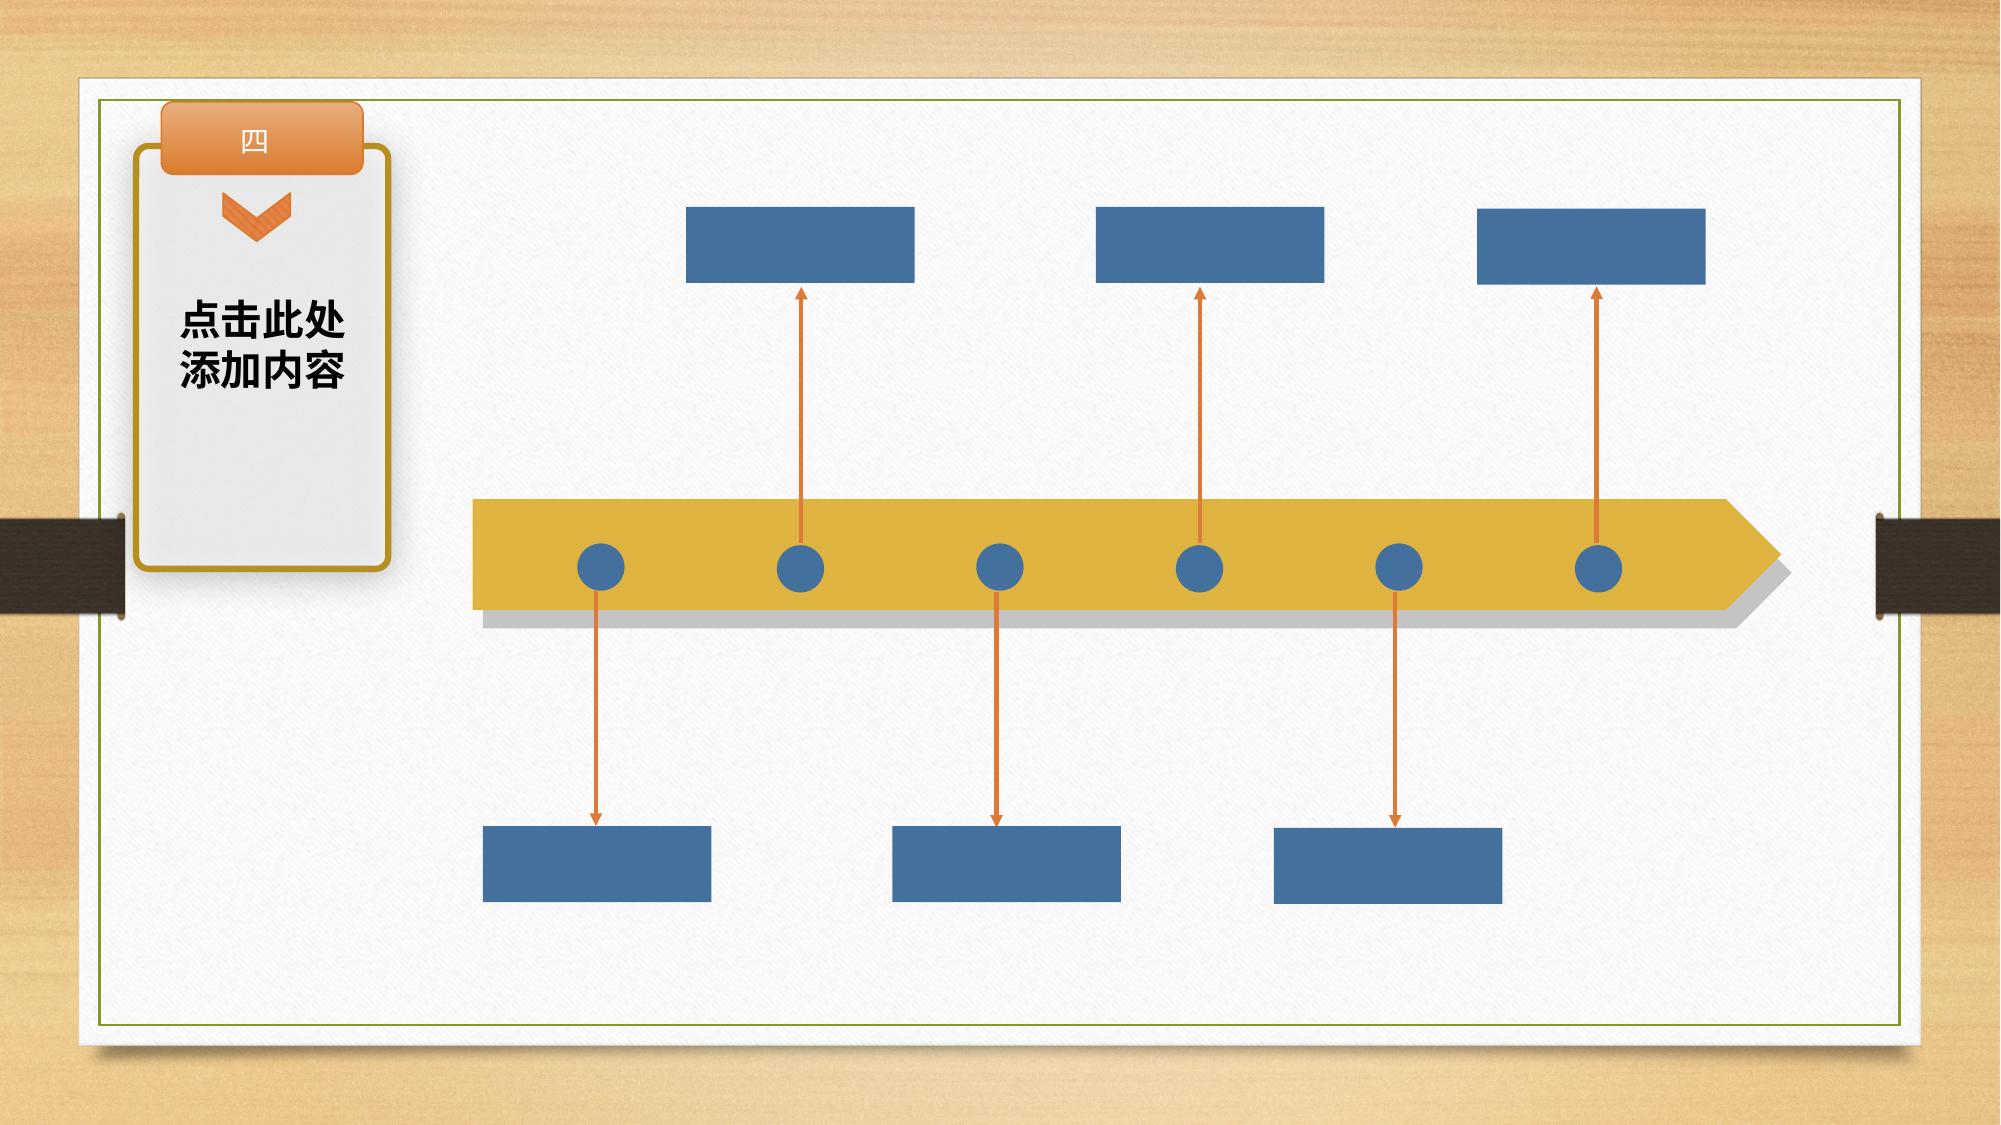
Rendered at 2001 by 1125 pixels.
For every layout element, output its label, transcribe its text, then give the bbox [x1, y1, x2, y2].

text_box [1397, 559, 1793, 630]
text_box [1094, 206, 1326, 284]
text_box [598, 612, 994, 630]
text_box [685, 206, 916, 284]
text_box [1273, 826, 1504, 905]
text_box [1374, 542, 1424, 592]
text_box [1573, 543, 1624, 594]
text_box [135, 145, 389, 570]
text_box [999, 612, 1393, 630]
text_box [775, 543, 826, 594]
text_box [146, 101, 364, 175]
text_box [1476, 207, 1707, 286]
text_box [1174, 543, 1225, 594]
text_box [482, 825, 713, 903]
picture [0, 0, 2001, 1125]
text_box 点击此处添加内容 [151, 286, 374, 402]
text_box [471, 497, 1783, 612]
text_box [975, 542, 1025, 592]
text_box [481, 612, 594, 630]
text_box [891, 825, 1122, 903]
text_box [222, 192, 292, 242]
text_box [576, 542, 626, 592]
